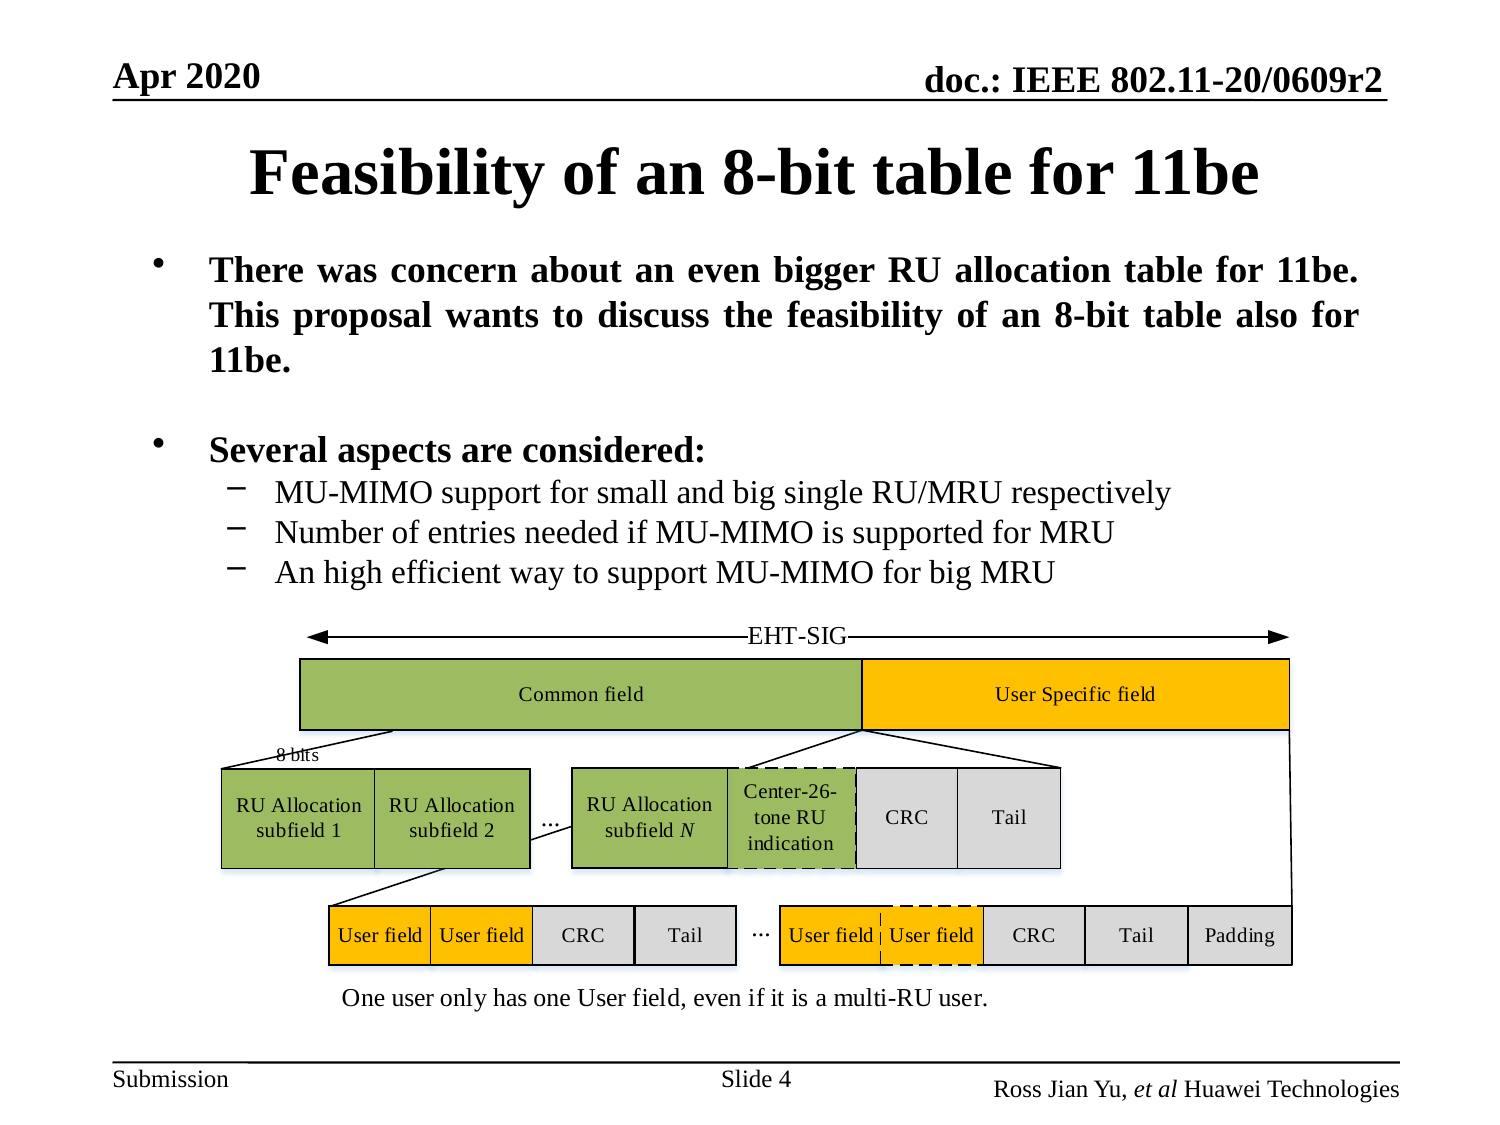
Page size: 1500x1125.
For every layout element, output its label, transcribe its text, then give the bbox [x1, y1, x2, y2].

list There was concern about an even bigger RU allocation table for 11be. This proposal wants to discuss the feasibility of an 8-bit table also for 11be. Several aspects are considered: MU-MIMO support for small and big single RU/MRU respectively Number of entries needed if MU-MIMO is supported for MRU An high efficient way to support MU-MIMO for big MRU [137, 237, 1376, 613]
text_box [212, 612, 1312, 1026]
slide_number Slide 4 [712, 1061, 800, 1093]
title Feasibility of an 8-bit table for 11be [99, 123, 1413, 212]
